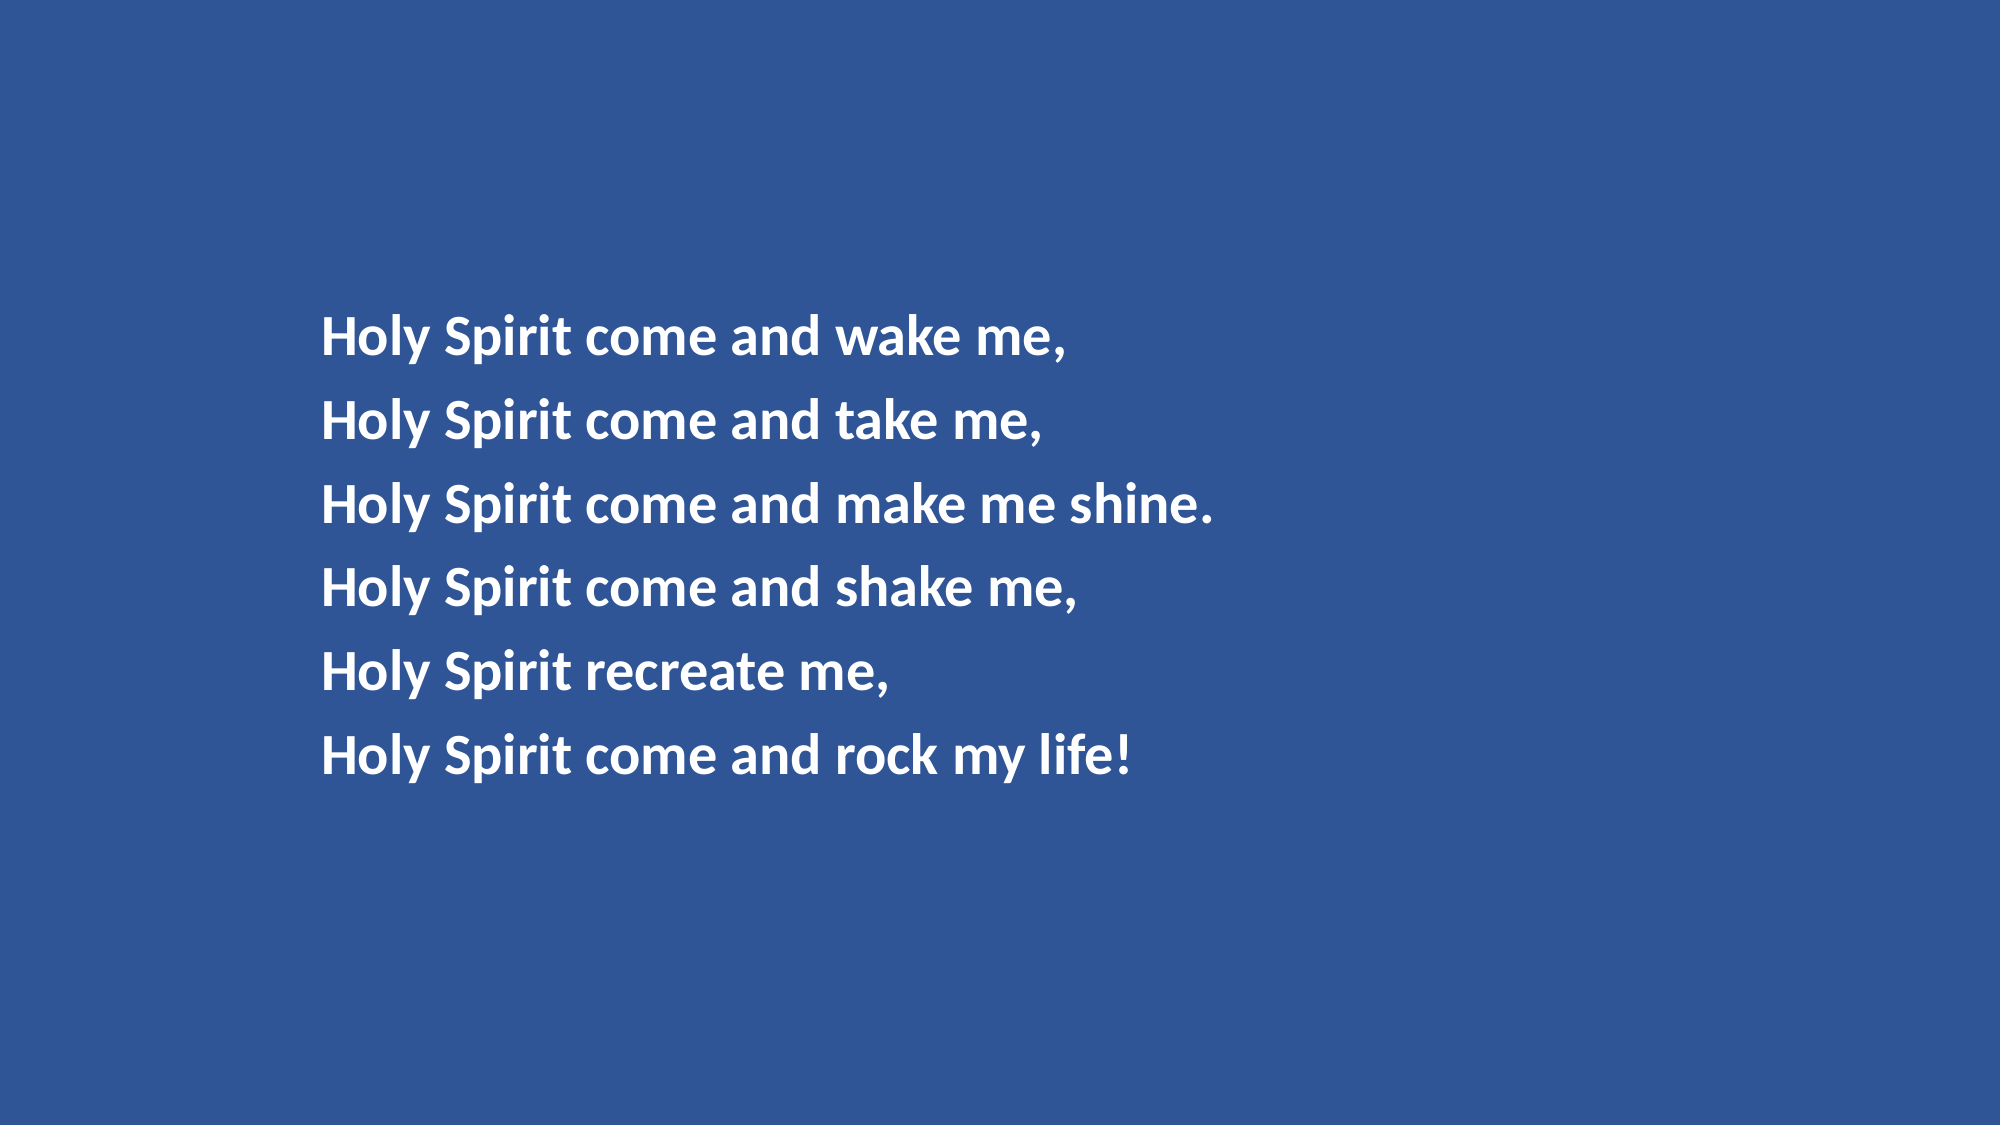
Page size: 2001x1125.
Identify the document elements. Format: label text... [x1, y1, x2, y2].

list Holy Spirit come and wake me, Holy Spirit come and take me, Holy Spirit come and make me shine. Holy Spirit come and shake me, Holy Spirit recreate me, Holy Spirit come and rock my life! [306, 297, 1694, 827]
